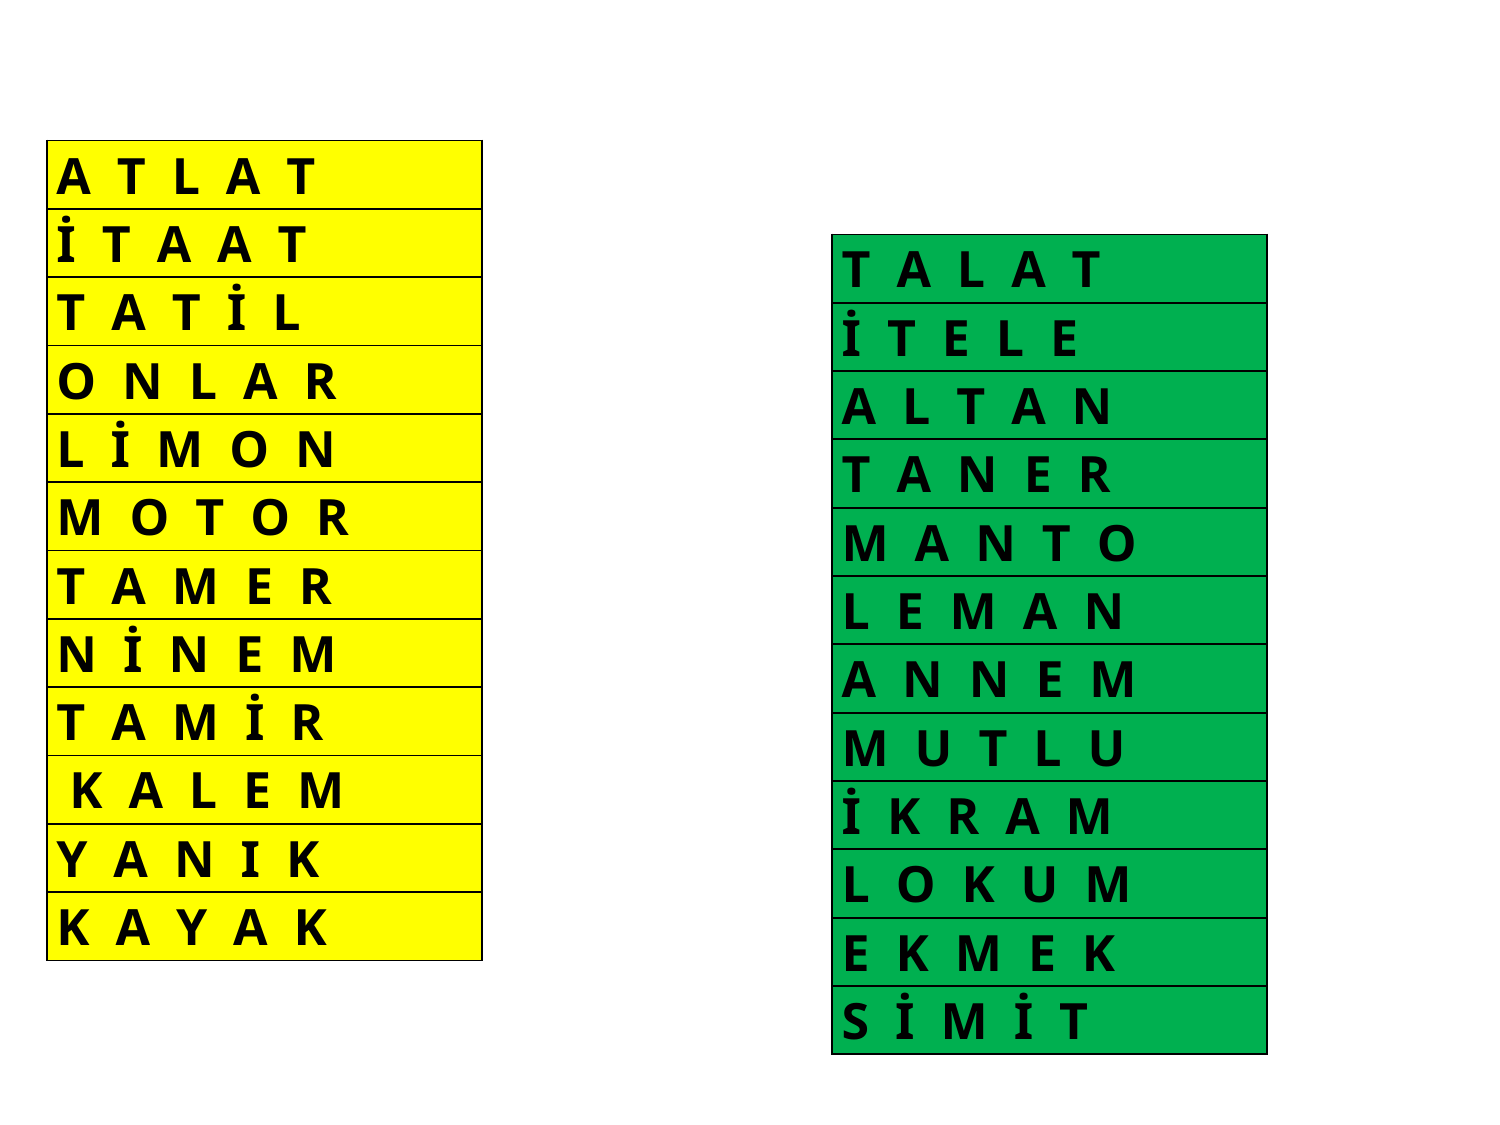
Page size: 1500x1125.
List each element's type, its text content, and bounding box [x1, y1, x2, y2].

table_header T A L A T [833, 235, 1266, 302]
table_cell K A L E M [48, 756, 481, 823]
table_cell A N N E M [833, 645, 1266, 712]
table_cell Y A N I K [48, 825, 481, 891]
table_cell M O T O R [48, 483, 481, 550]
table_cell N İ N E M [48, 620, 481, 686]
table_cell M U T L U [833, 714, 1266, 780]
table_cell O N L A R [48, 346, 481, 413]
table_cell L İ M O N [48, 415, 481, 481]
table_cell K A Y A K [48, 893, 481, 960]
table_cell S İ M İ T [833, 987, 1266, 1053]
table_cell İ T E L E [833, 304, 1266, 370]
table_cell İ K R A M [833, 782, 1266, 848]
table_cell A L T A N [833, 372, 1266, 438]
table_cell M A N T O [833, 509, 1266, 575]
table_cell E K M E K [833, 919, 1266, 985]
table_cell T A T İ L [48, 278, 481, 345]
table_cell T A M E R [48, 551, 481, 618]
table_cell L E M A N [833, 577, 1266, 643]
table_cell İ T A A T [48, 210, 481, 276]
table_cell T A N E R [833, 440, 1266, 507]
table_cell T A M İ R [48, 688, 481, 755]
table_header A T L A T [48, 141, 481, 208]
table_cell L O K U M [833, 850, 1266, 917]
